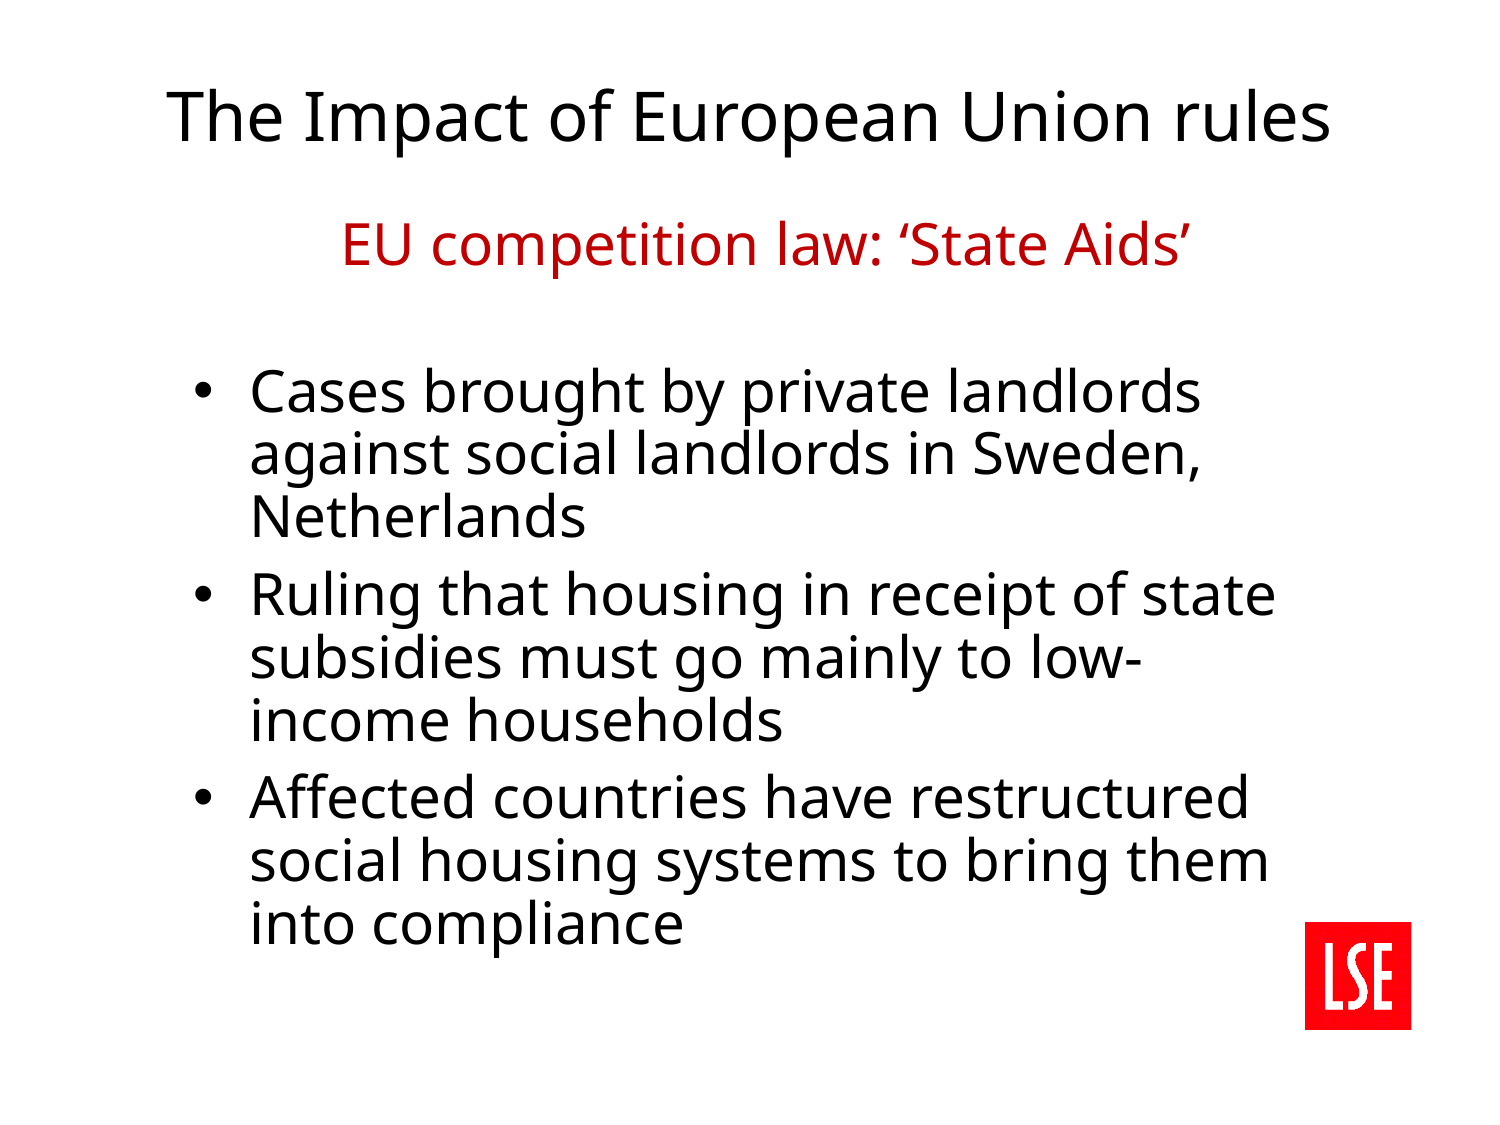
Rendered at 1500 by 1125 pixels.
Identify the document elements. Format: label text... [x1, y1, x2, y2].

title The Impact of European Union rules [112, 42, 1388, 185]
picture [1304, 922, 1412, 1030]
list EU competition law: ‘State Aids’ Cases brought by private landlords against social landlords in Sweden, Netherlands Ruling that housing in receipt of state subsidies must go mainly to low-income households Affected countries have restructured social housing systems to bring them into compliance [178, 208, 1353, 1002]
